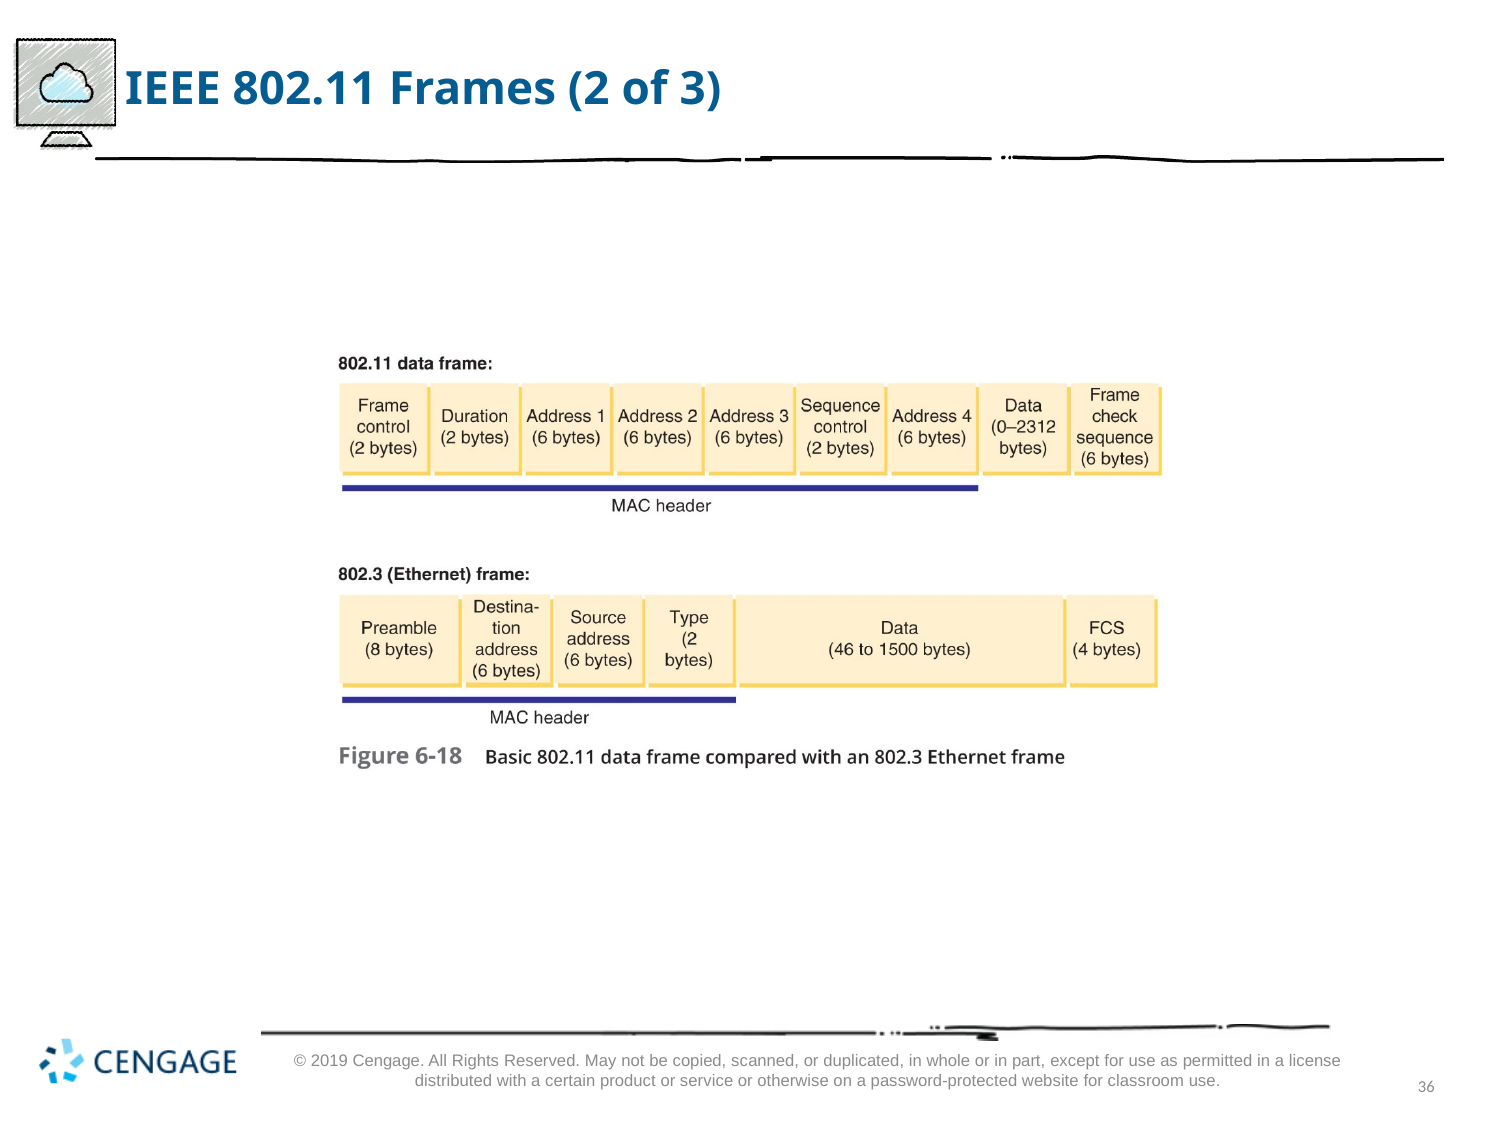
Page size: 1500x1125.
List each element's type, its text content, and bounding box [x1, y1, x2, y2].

picture [13, 36, 117, 151]
picture [19, 1025, 249, 1096]
picture [261, 1024, 1331, 1041]
picture [336, 354, 1164, 771]
title I E E E 802.11 Frames (2 of 3) [125, 66, 1442, 116]
picture [95, 155, 1444, 163]
footer © 2019 Cengage. All Rights Reserved. May not be copied, scanned, or duplicated, in whole or in part, except for use as permitted in a license distributed with a certain product or service or otherwise on a password-protected website for classroom use. [262, 1050, 1375, 1091]
